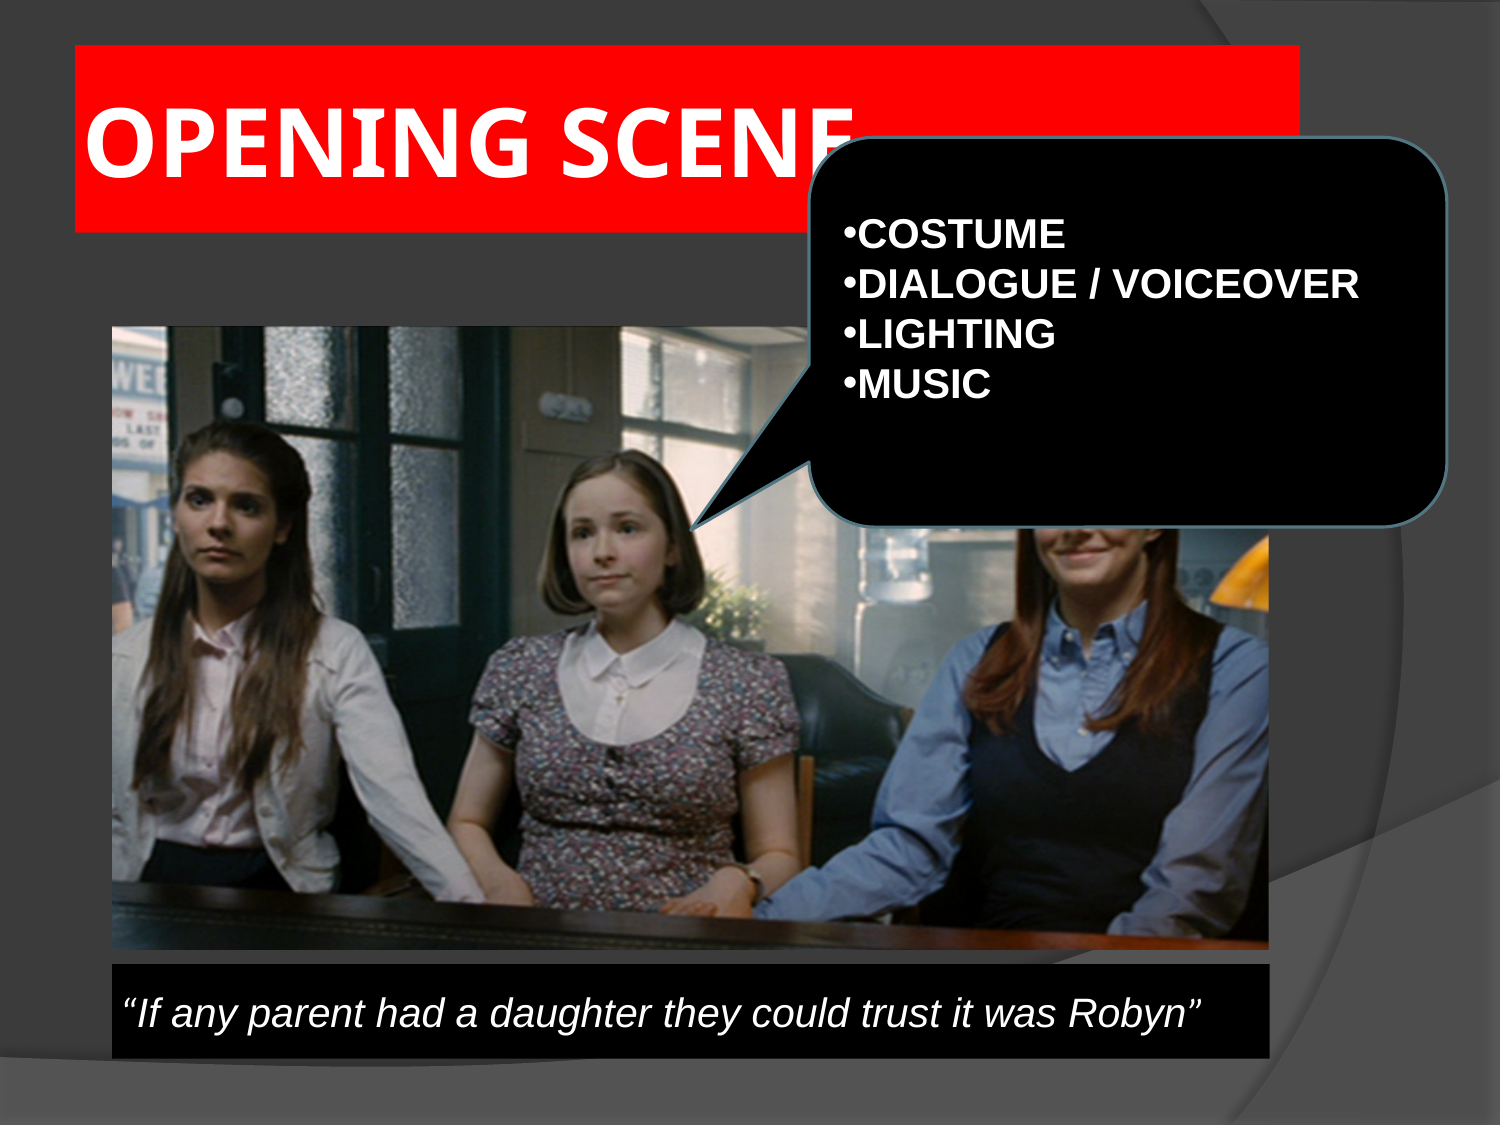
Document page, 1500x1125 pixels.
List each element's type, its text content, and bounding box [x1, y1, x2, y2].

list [111, 325, 1269, 951]
title OPENING SCENE [75, 45, 1300, 233]
text_box COSTUME DIALOGUE / VOICEOVER LIGHTING MUSIC [807, 135, 1449, 529]
text_box “If any parent had a daughter they could trust it was Robyn” [112, 964, 1270, 1059]
